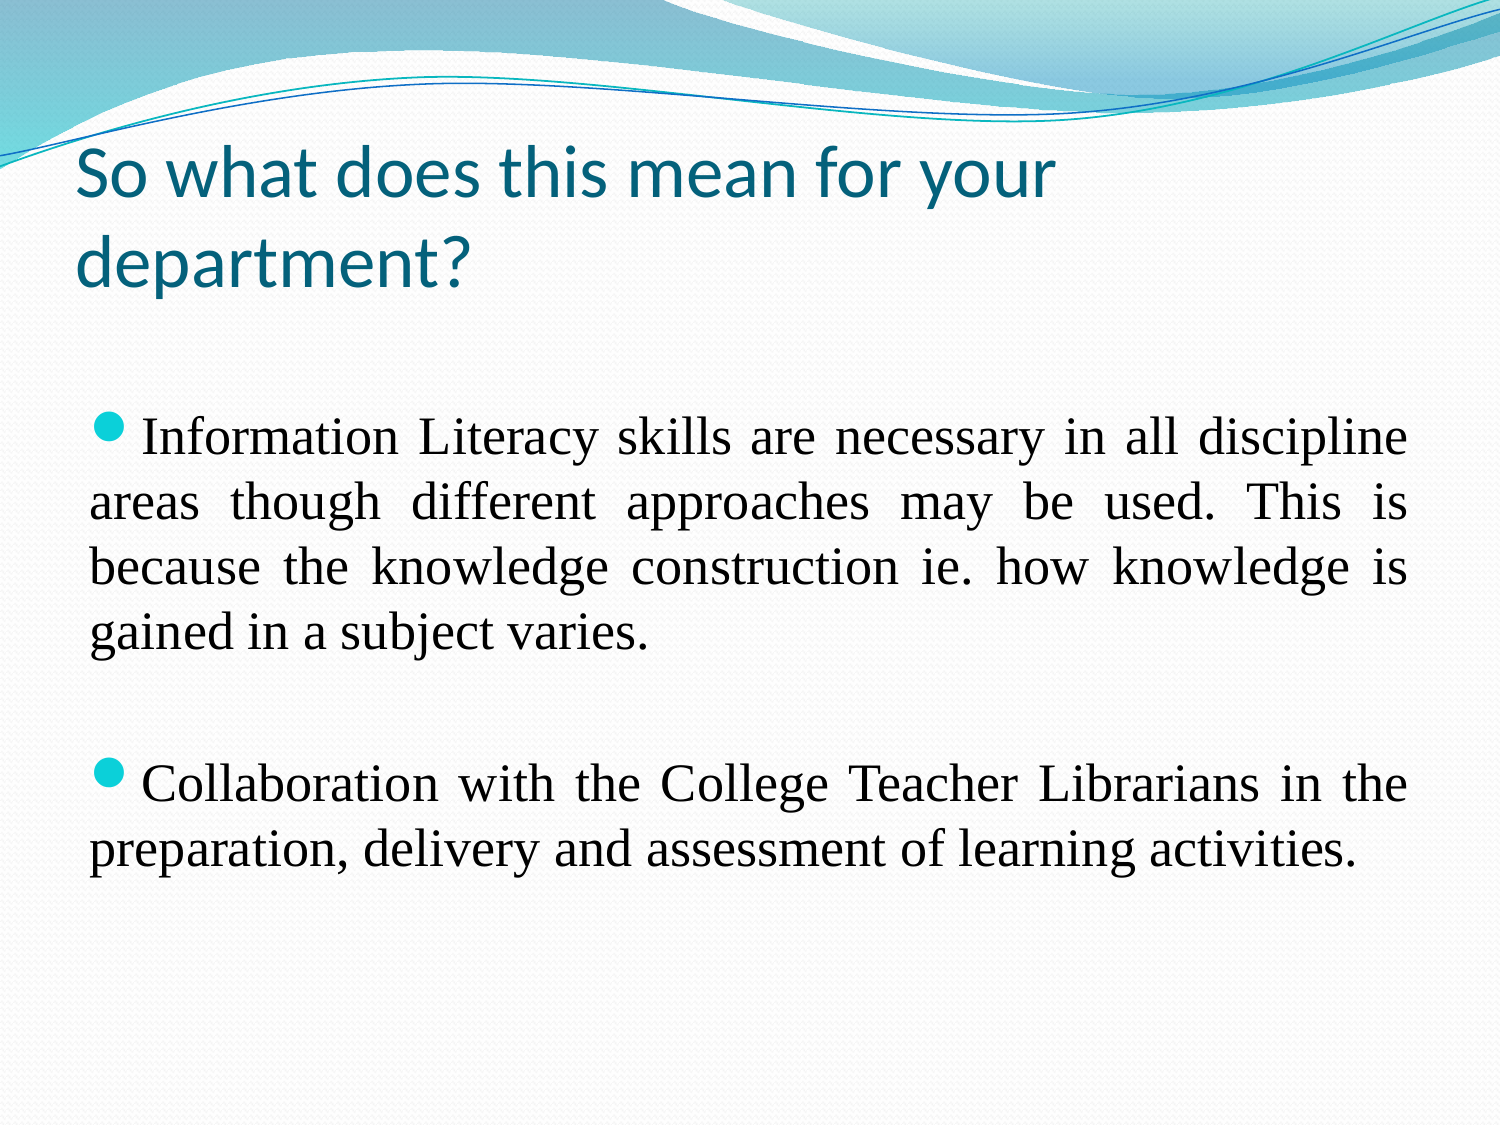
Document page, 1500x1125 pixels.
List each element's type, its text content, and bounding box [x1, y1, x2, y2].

list Information Literacy skills are necessary in all discipline areas though different approaches may be used. This is because the knowledge construction ie. how knowledge is gained in a subject varies. Collaboration with the College Teacher Librarians in the preparation, delivery and assessment of learning activities. [75, 317, 1425, 1038]
title So what does this mean for your department? [75, 115, 1425, 303]
